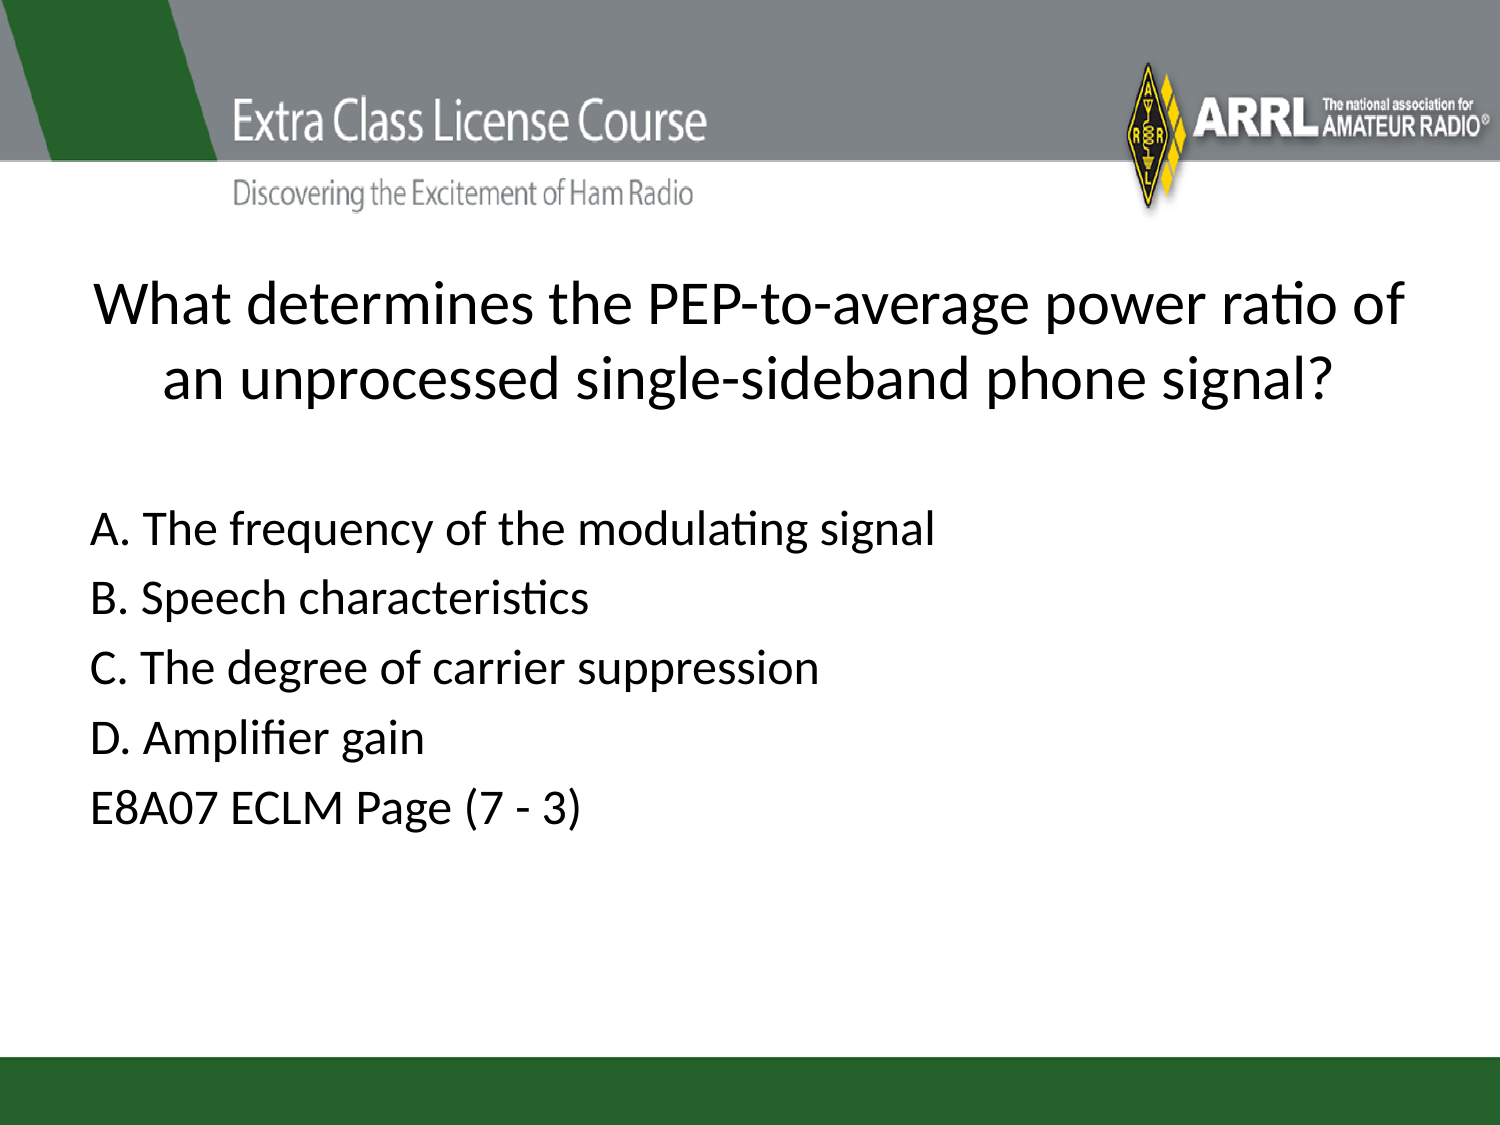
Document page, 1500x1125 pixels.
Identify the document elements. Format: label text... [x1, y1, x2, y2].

list A. The frequency of the modulating signal B. Speech characteristics C. The degree of carrier suppression D. Amplifier gain E8A07 ECLM Page (7 - 3) [75, 487, 1425, 1005]
picture [0, 0, 1500, 1125]
title What determines the PEP-to-average power ratio of an unprocessed single-sideband phone signal? [75, 254, 1425, 435]
